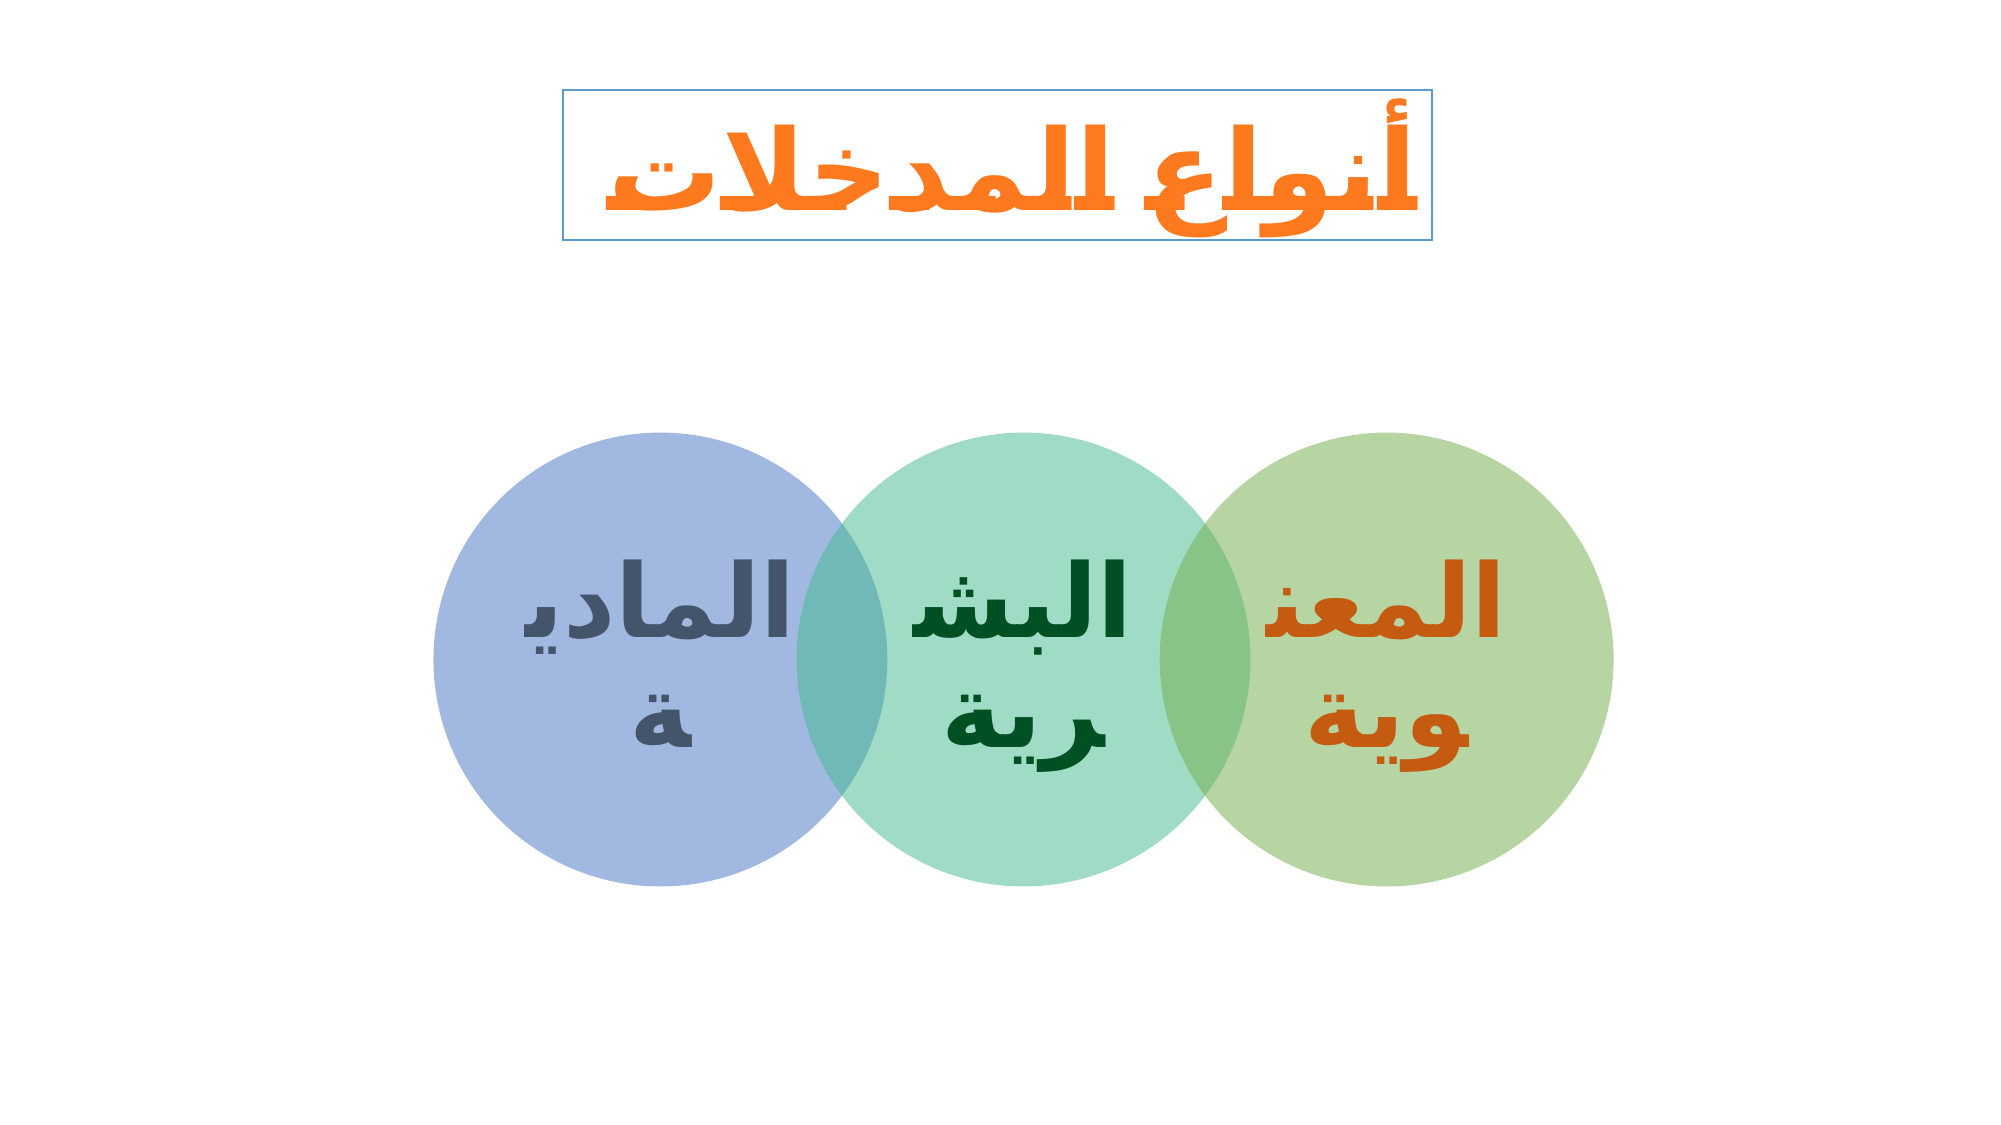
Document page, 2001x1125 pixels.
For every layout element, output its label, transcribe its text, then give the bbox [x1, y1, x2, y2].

text_box أنواع المدخلات [562, 89, 1433, 241]
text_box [432, 326, 1615, 993]
